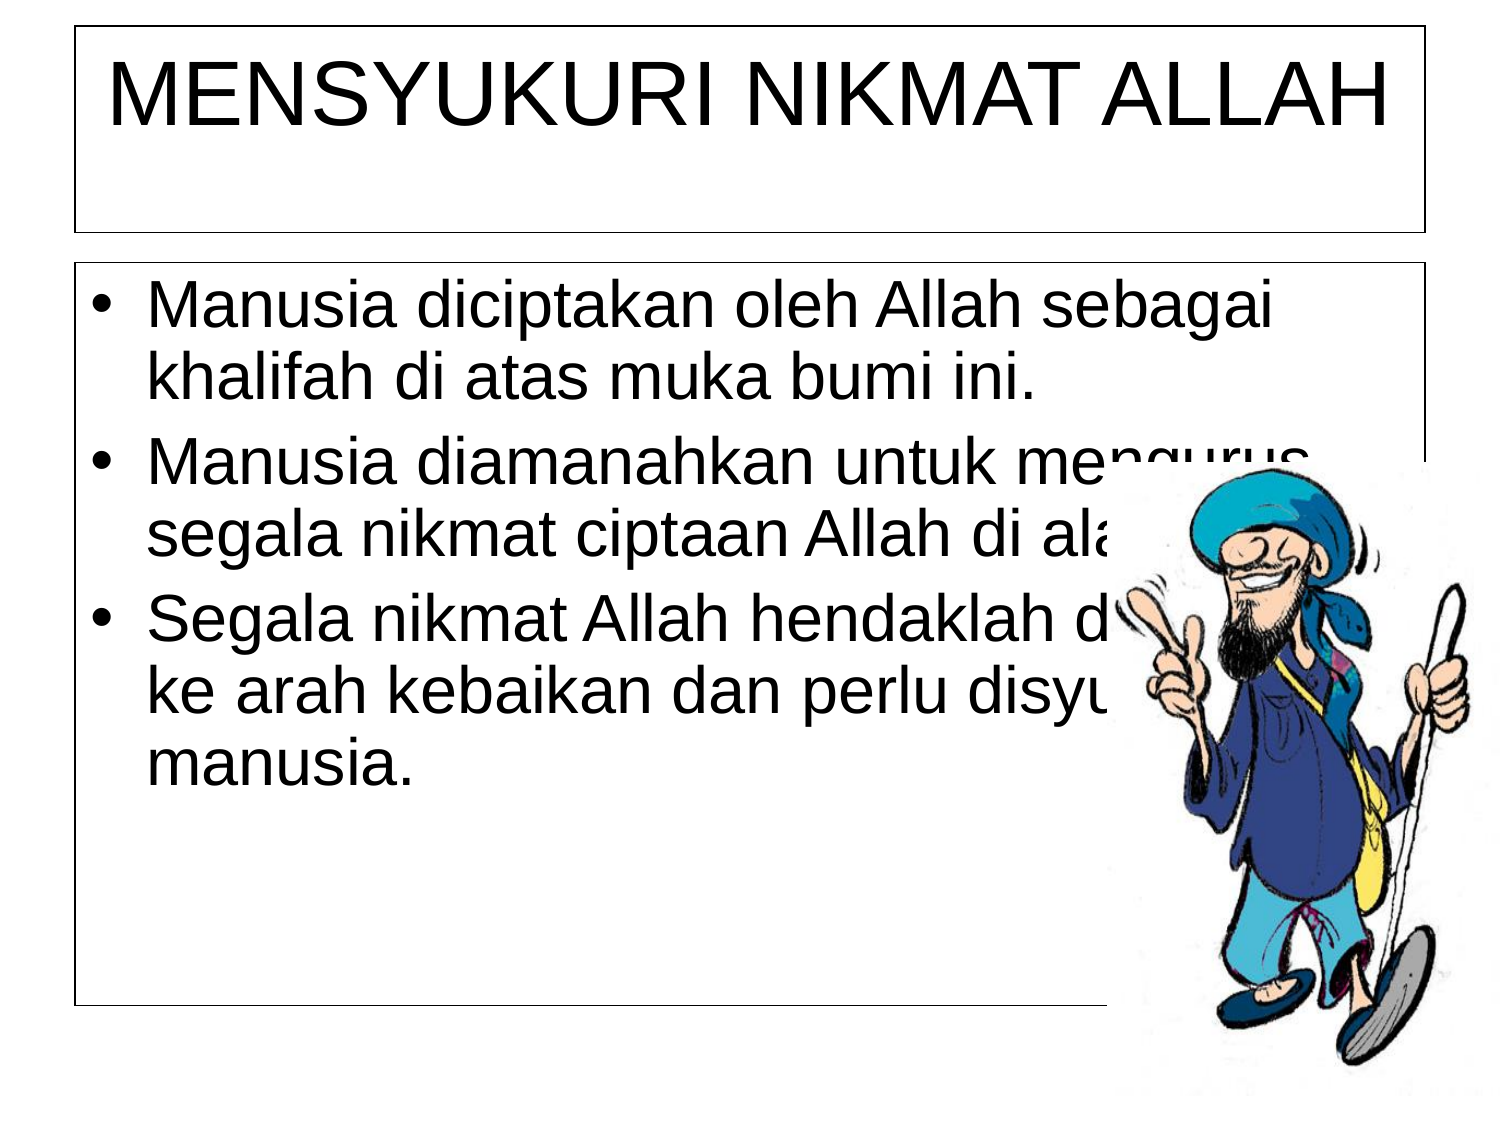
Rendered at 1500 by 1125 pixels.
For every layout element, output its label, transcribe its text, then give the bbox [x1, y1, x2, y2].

picture [1107, 462, 1500, 1096]
list Manusia diciptakan oleh Allah sebagai khalifah di atas muka bumi ini. Manusia diamanahkan untuk mengurus segala nikmat ciptaan Allah di alam ini. Segala nikmat Allah hendaklah digunakan ke arah kebaikan dan perlu disyukuri oleh manusia. [75, 262, 1425, 1006]
title MENSYUKURI NIKMAT ALLAH [75, 26, 1425, 233]
